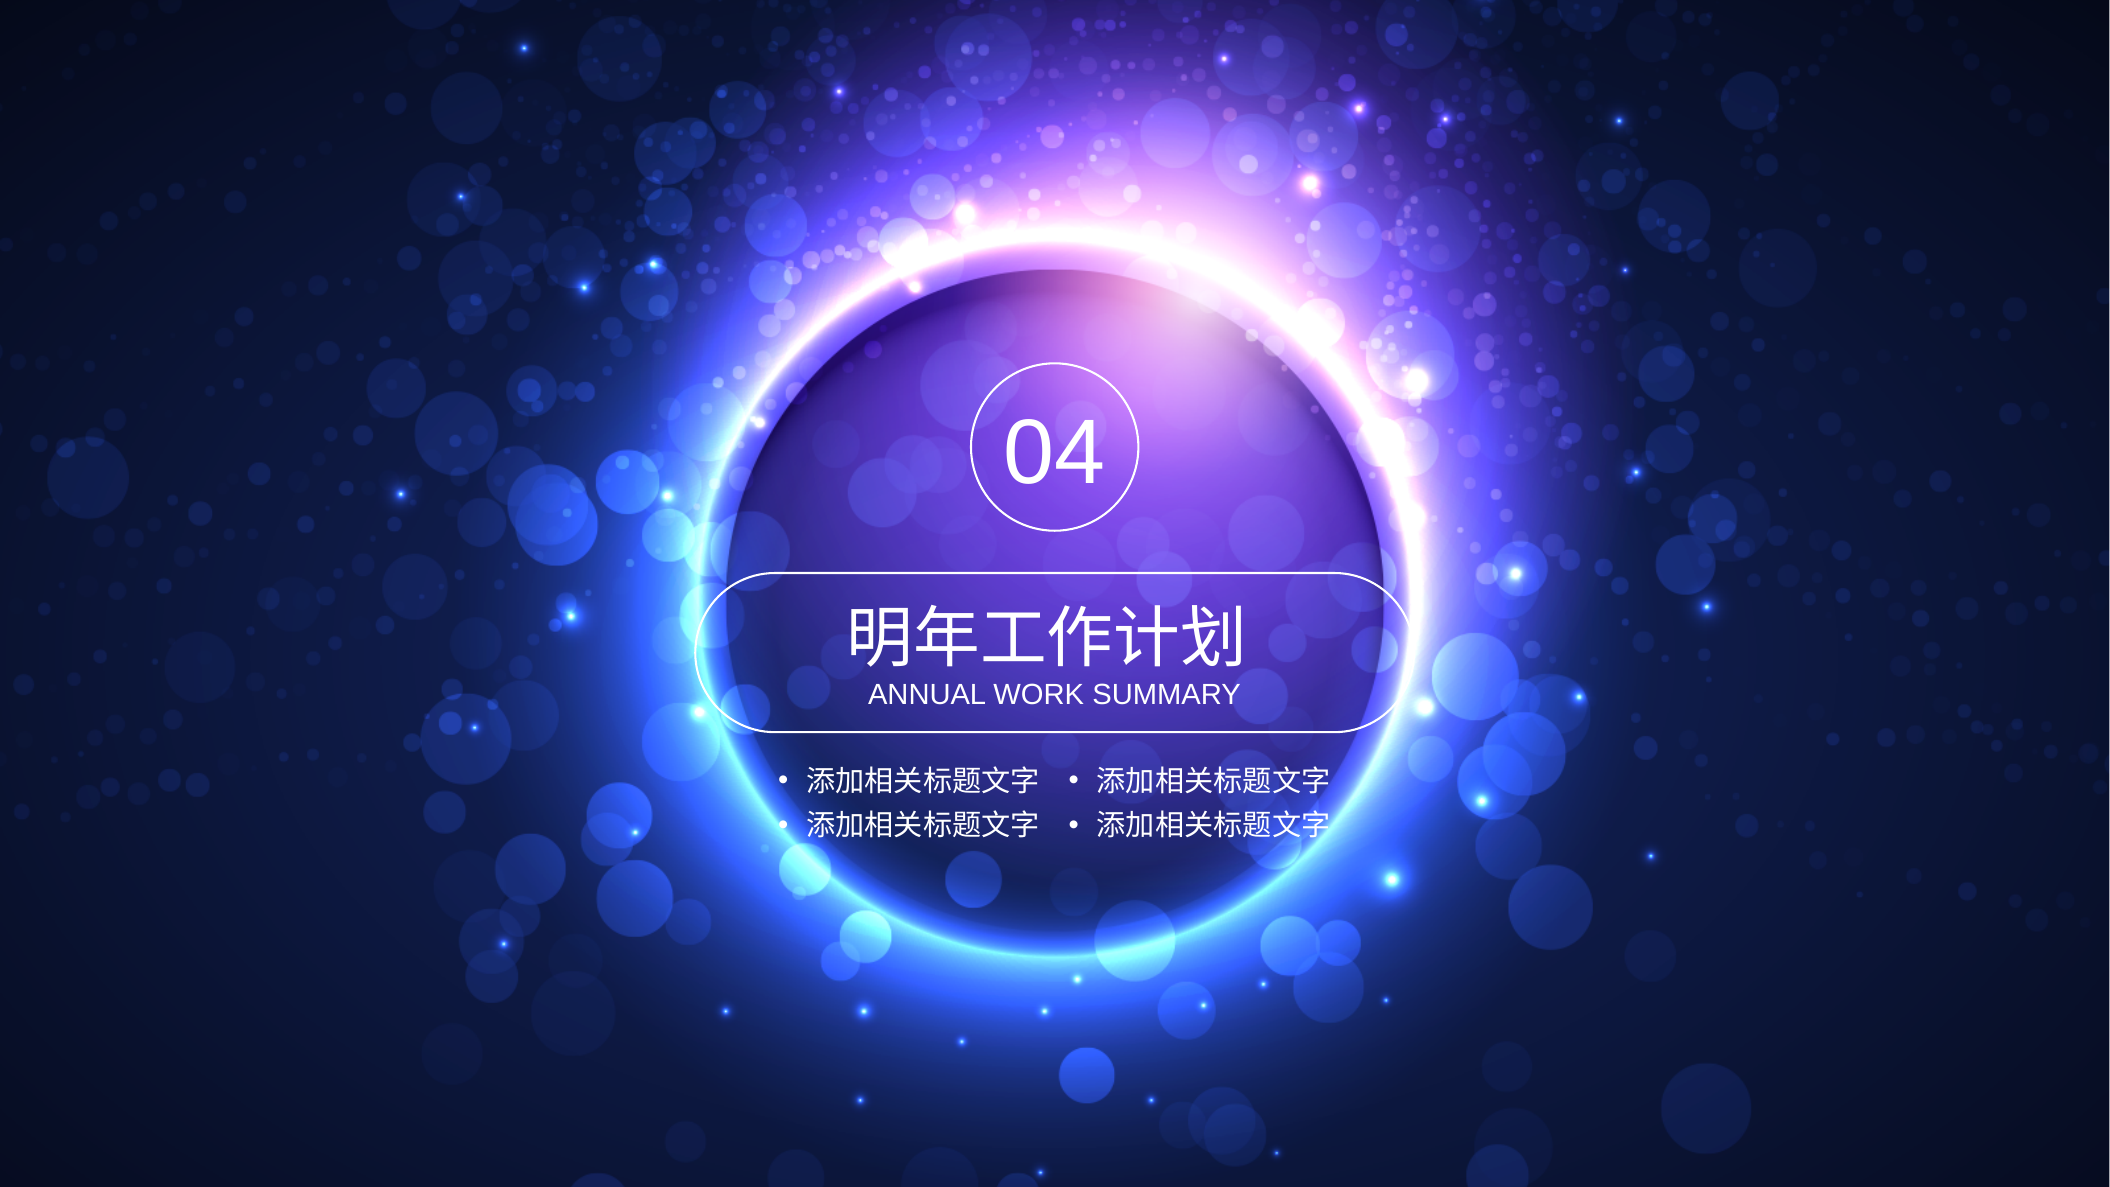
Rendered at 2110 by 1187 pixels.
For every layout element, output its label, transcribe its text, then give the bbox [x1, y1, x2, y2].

text_box 添加相关标题文字 [1068, 762, 1331, 798]
text_box 添加相关标题文字 [777, 806, 1041, 842]
text_box [694, 571, 1416, 734]
text_box 04 [969, 362, 1140, 532]
text_box [0, 0, 2110, 1187]
text_box 添加相关标题文字 [777, 762, 1041, 798]
text_box 添加相关标题文字 [1068, 806, 1331, 842]
